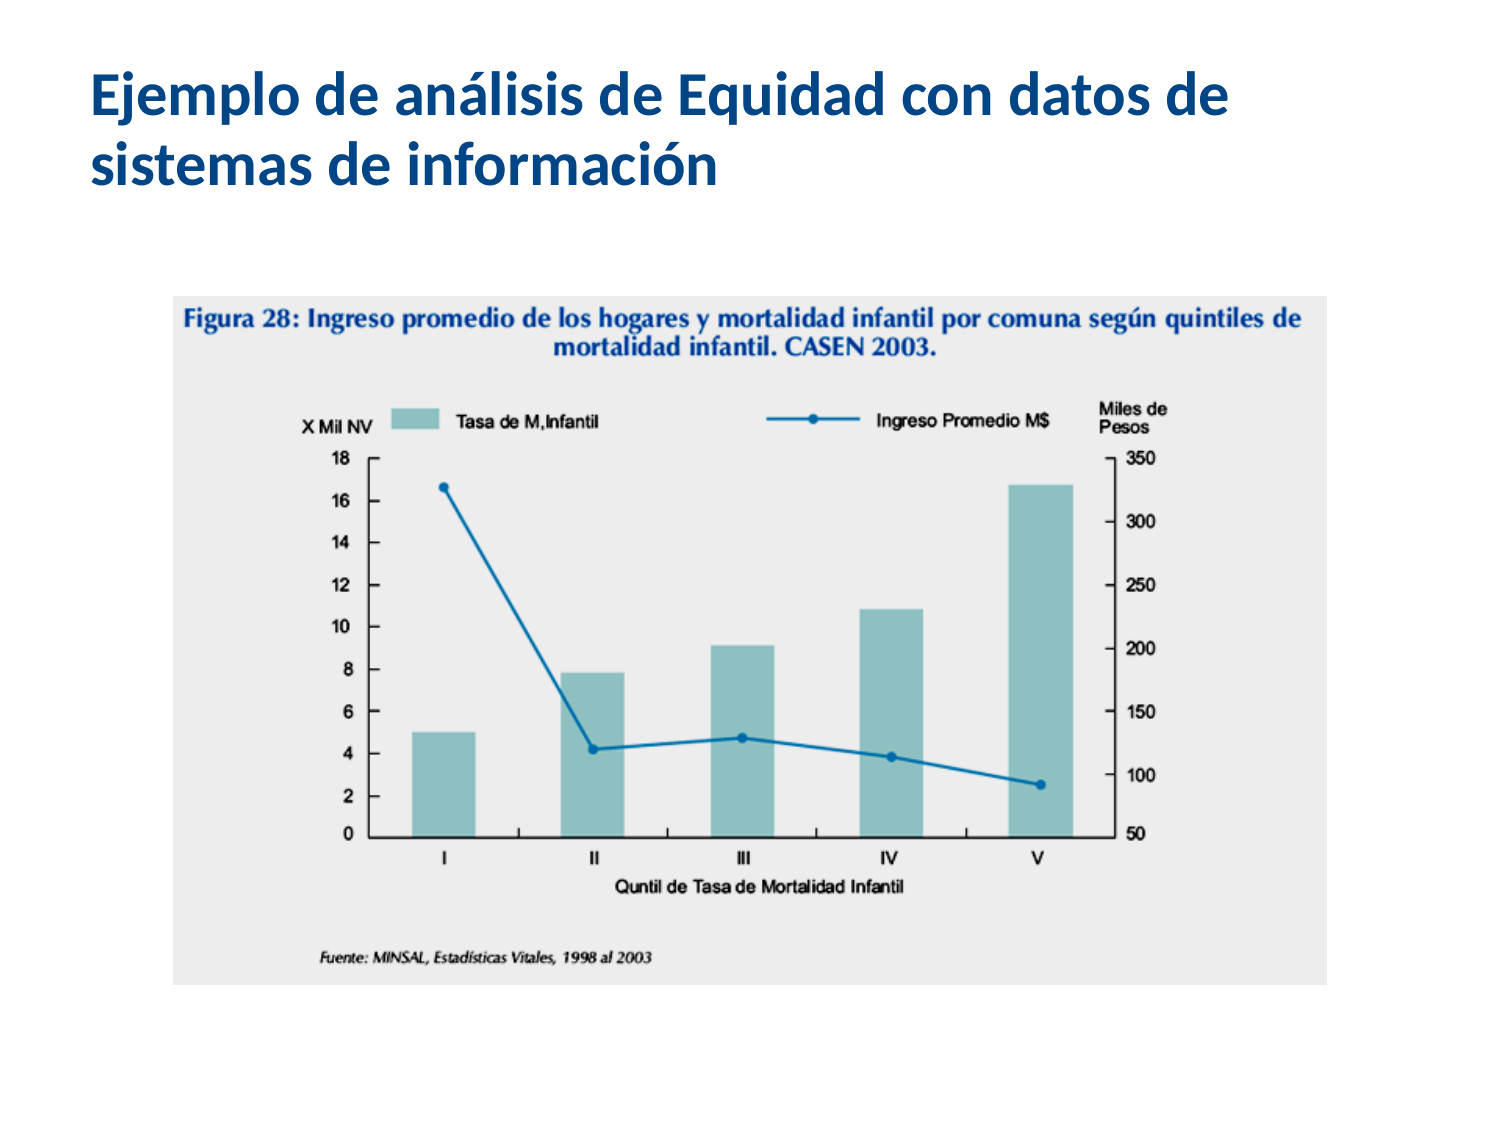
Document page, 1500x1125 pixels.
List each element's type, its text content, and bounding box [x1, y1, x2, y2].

picture [173, 296, 1327, 985]
title Ejemplo de análisis de Equidad con datos de sistemas de información [75, 45, 1425, 264]
